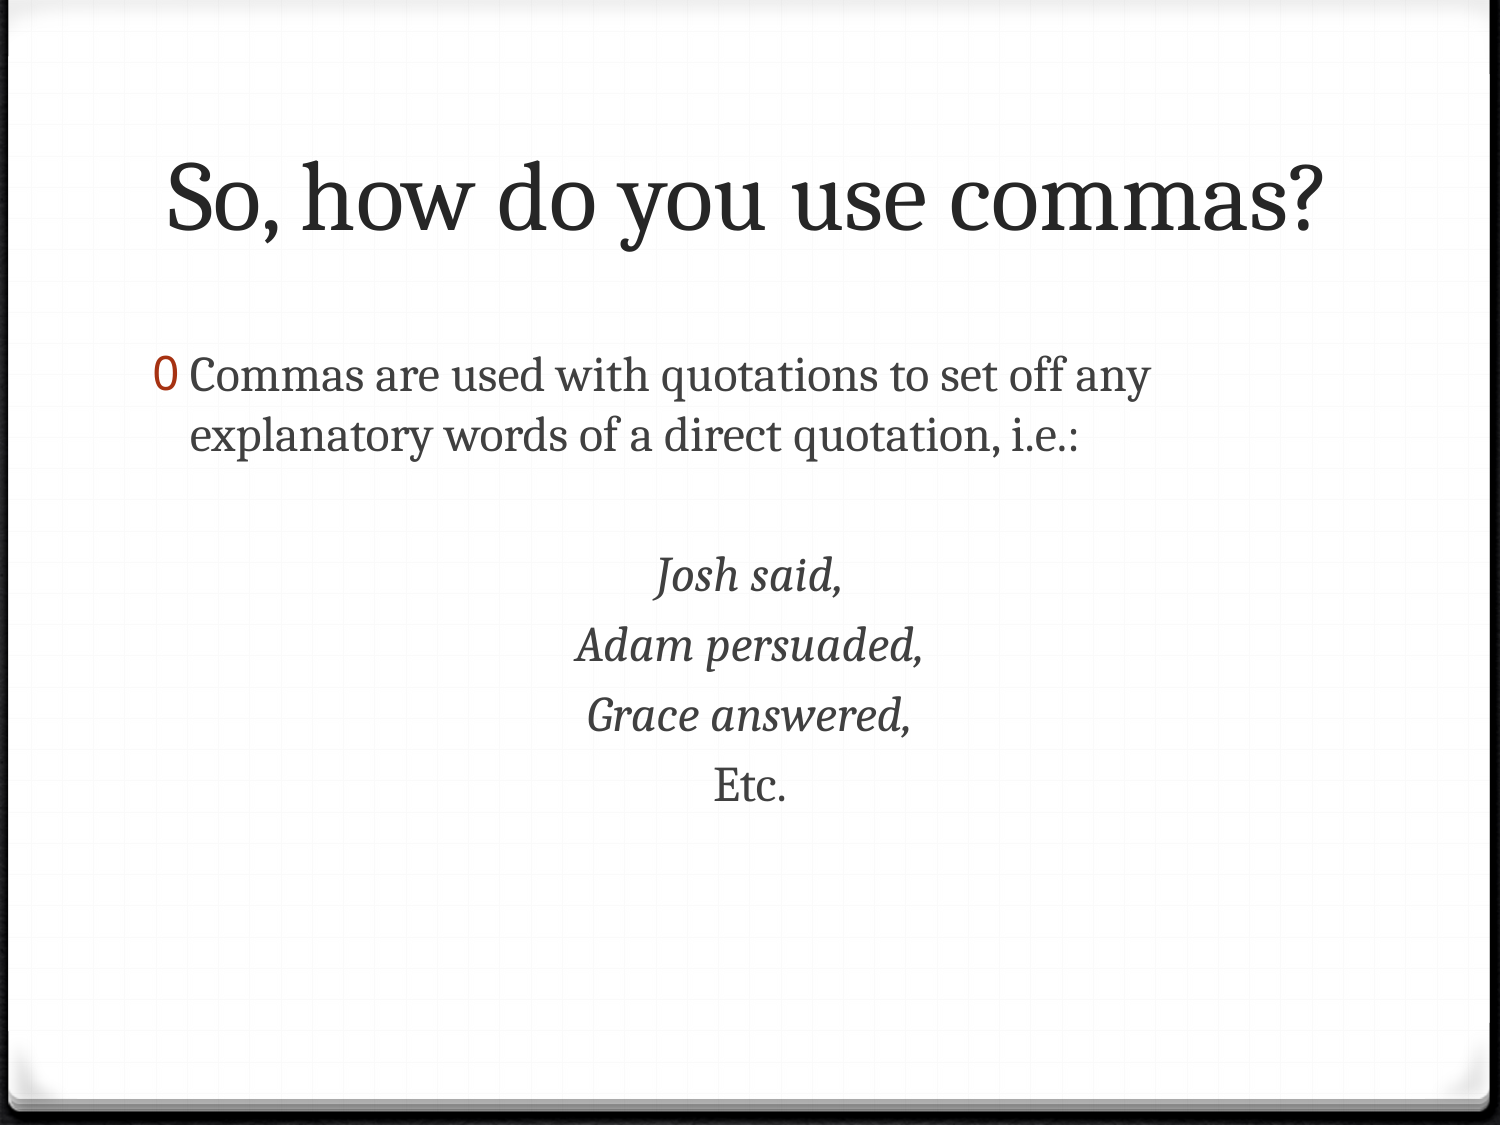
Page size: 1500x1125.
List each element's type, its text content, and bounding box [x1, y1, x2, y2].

picture [0, 0, 1500, 1125]
title So, how do you use commas? [90, 71, 1410, 309]
list Commas are used with quotations to set off any explanatory words of a direct quotation, i.e.: Josh said, Adam persuaded, Grace answered, Etc. [137, 334, 1363, 983]
